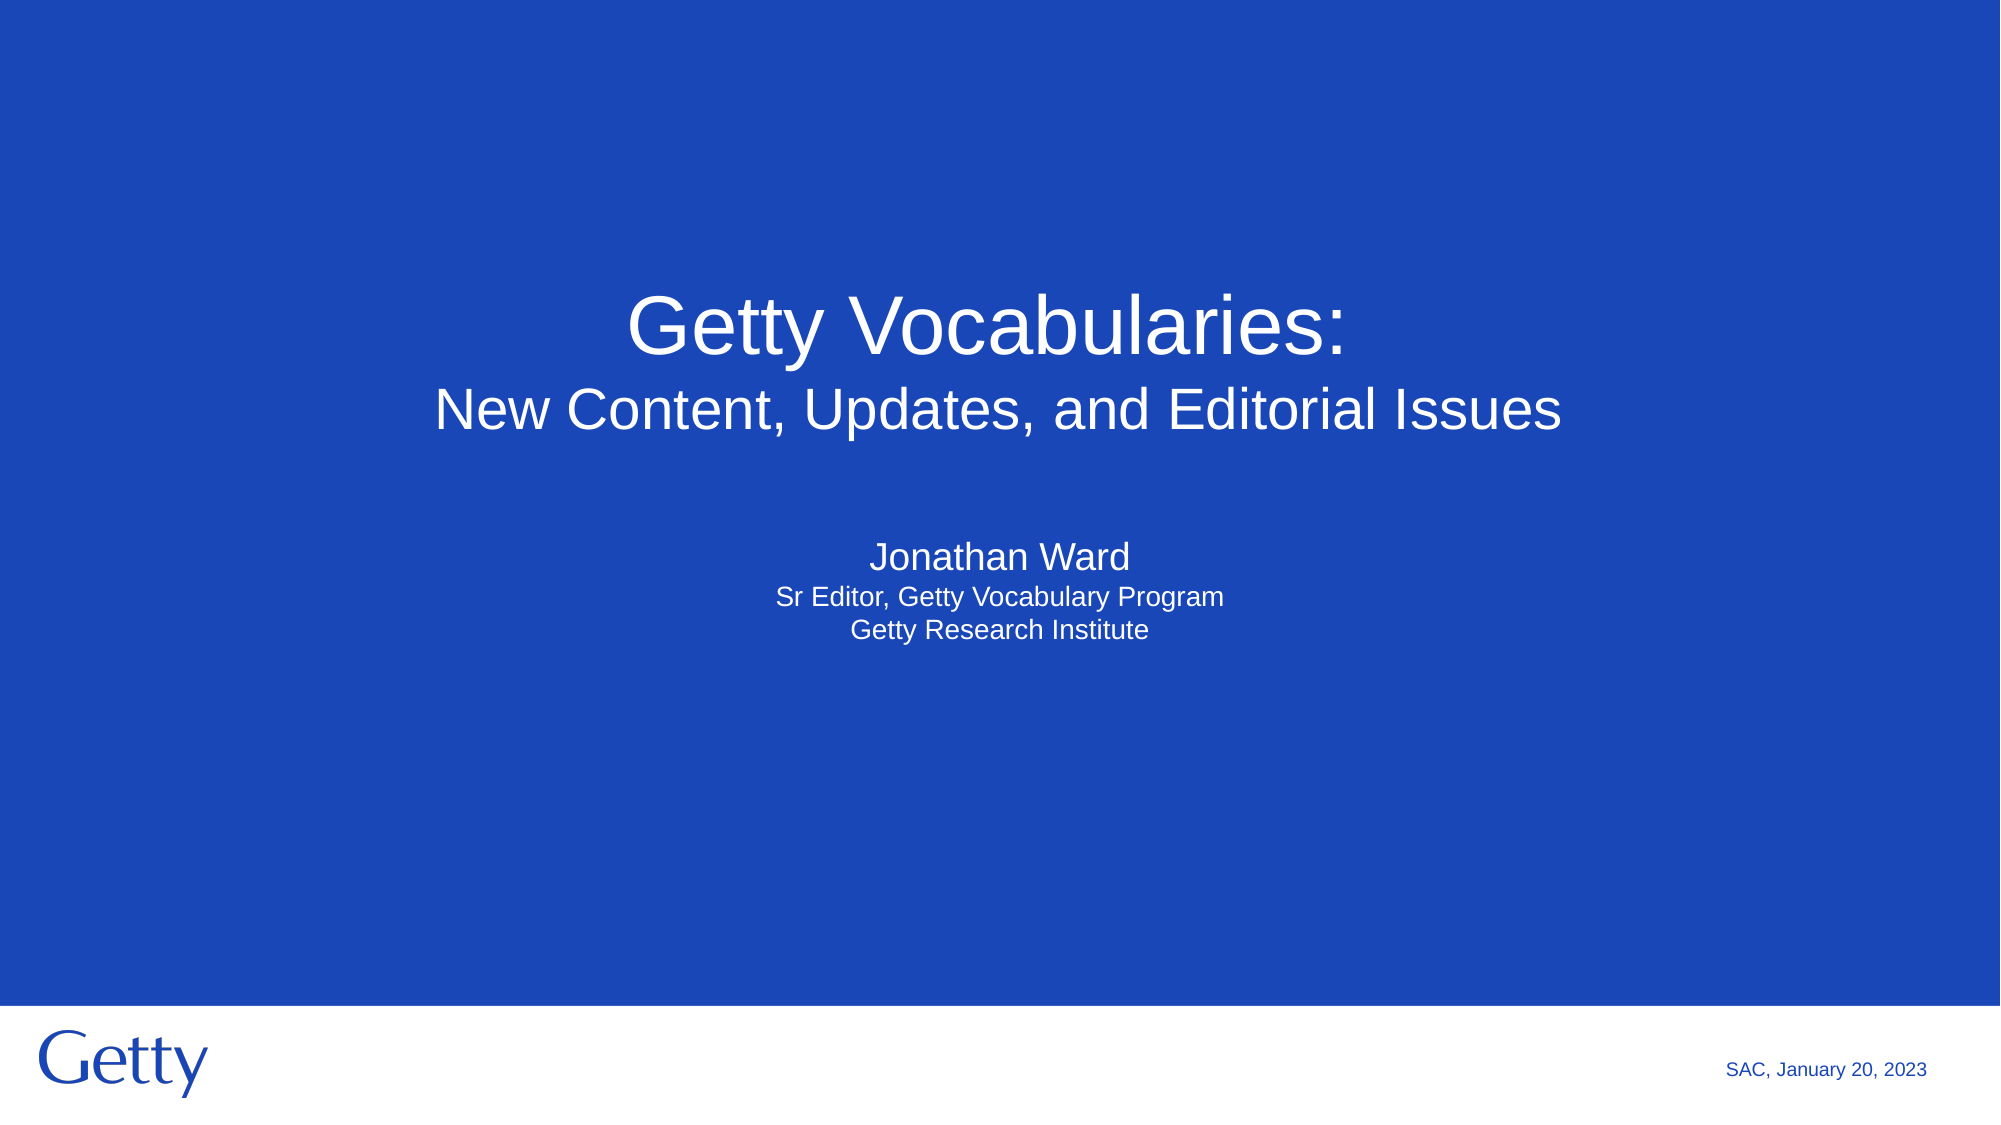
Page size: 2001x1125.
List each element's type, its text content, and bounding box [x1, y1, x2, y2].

text_box SAC, January 20, 2023 [1446, 1039, 1947, 1098]
text_box [0, 1005, 2000, 1125]
text_box Jonathan Ward Sr Editor, Getty Vocabulary Program Getty Research Institute [0, 533, 2000, 644]
picture [39, 1030, 209, 1099]
text_box Getty Vocabularies: New Content, Updates, and Editorial Issues [0, 213, 2000, 500]
